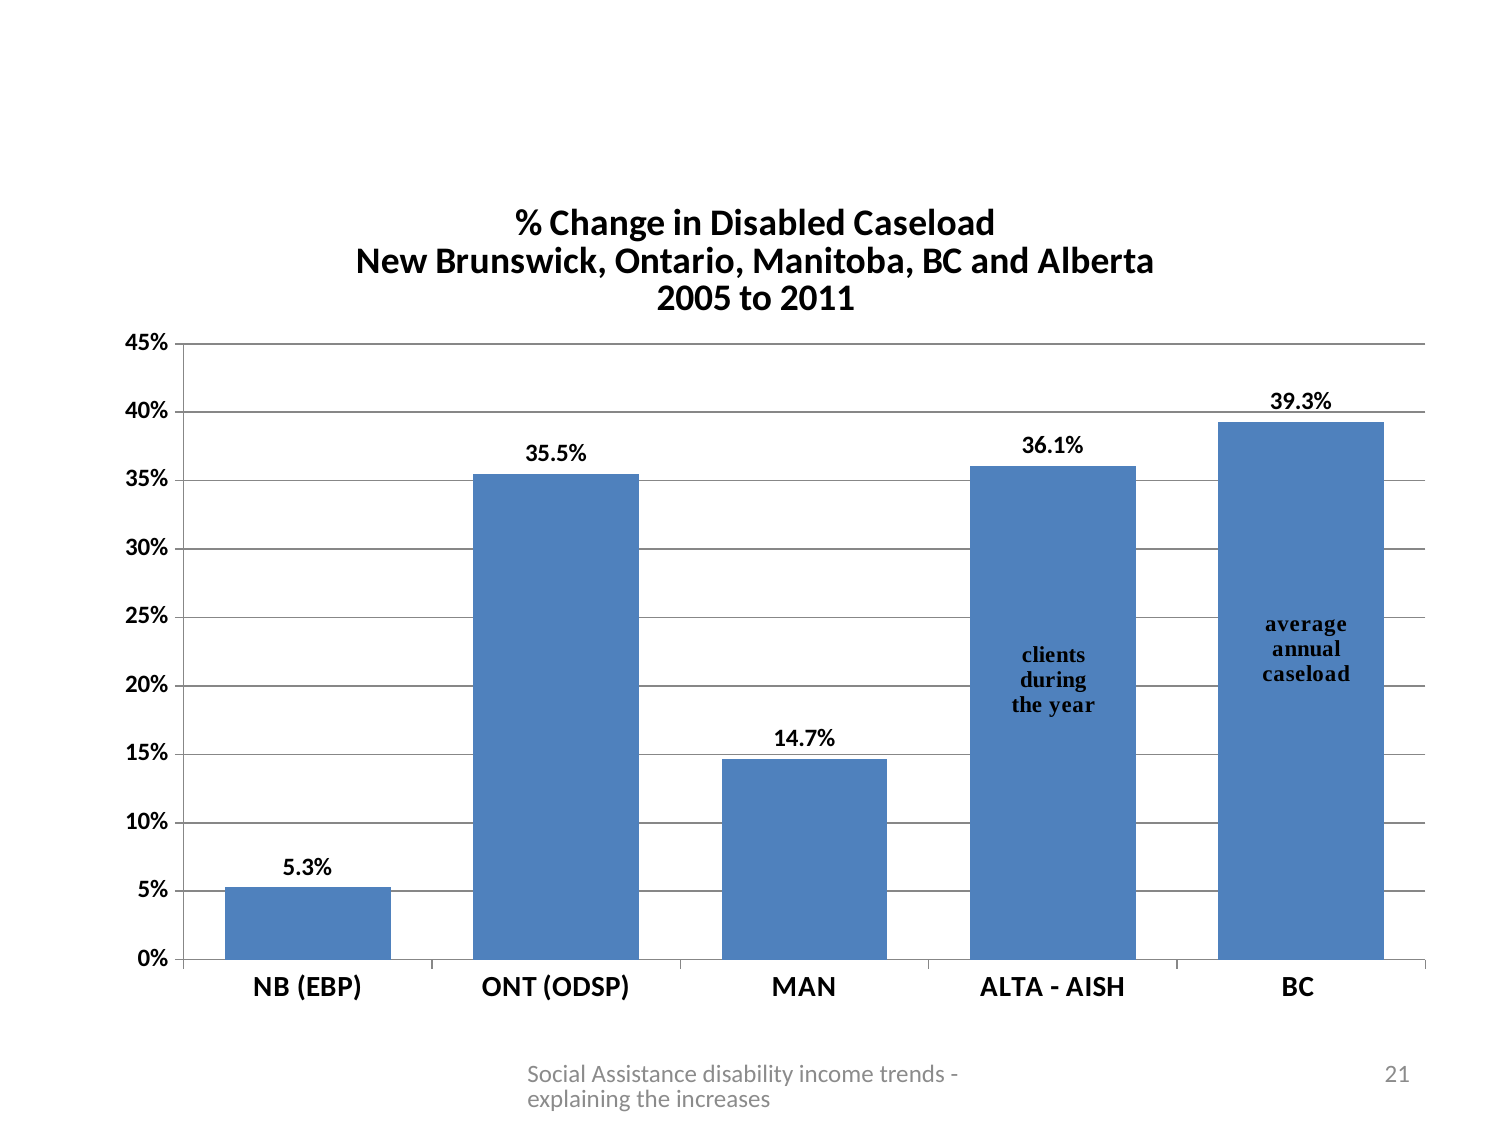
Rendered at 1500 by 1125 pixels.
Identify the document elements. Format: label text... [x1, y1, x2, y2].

slide_number 21 [1074, 1043, 1425, 1103]
chart [88, 195, 1428, 1036]
footer Social Assistance disability income trends - explaining the increases [512, 1043, 988, 1103]
